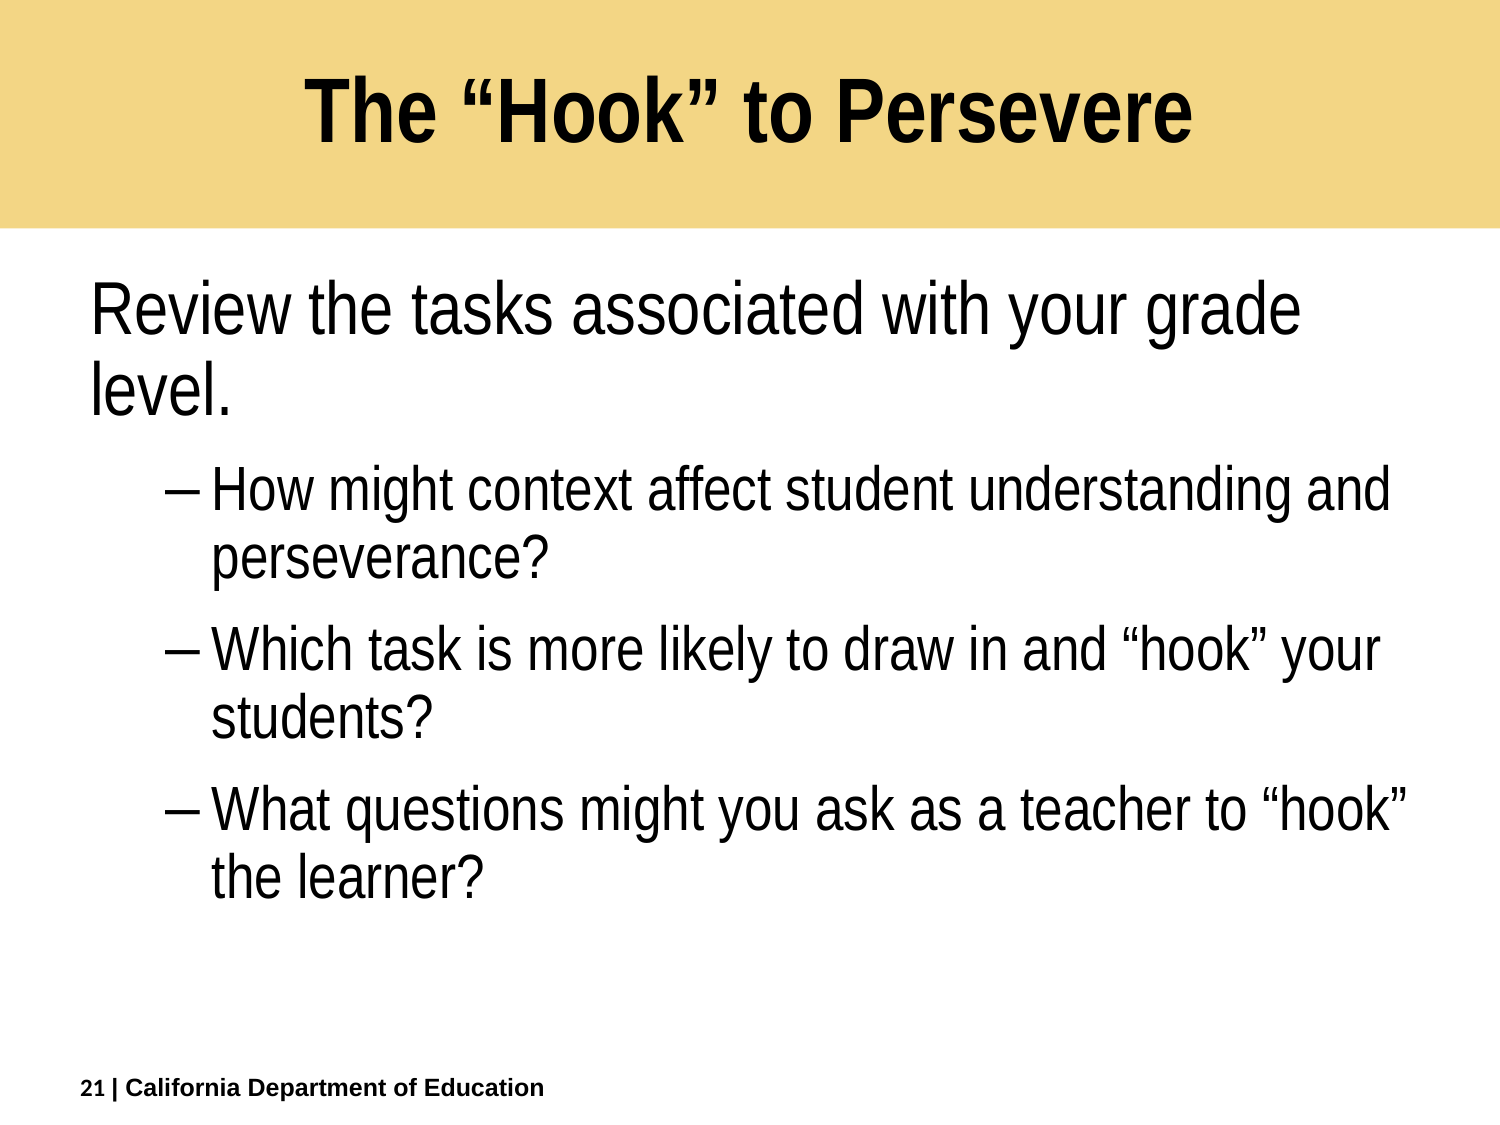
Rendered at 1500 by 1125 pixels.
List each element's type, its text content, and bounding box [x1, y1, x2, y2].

list Review the tasks associated with your grade level. How might context affect student understanding and perseverance? Which task is more likely to draw in and “hook” your students? What questions might you ask as a teacher to “hook” the learner? [74, 262, 1426, 1054]
slide_number 21 [55, 1064, 121, 1124]
title The “Hook” to Persevere [74, 11, 1426, 200]
footer | California Department of Education [121, 1064, 699, 1124]
